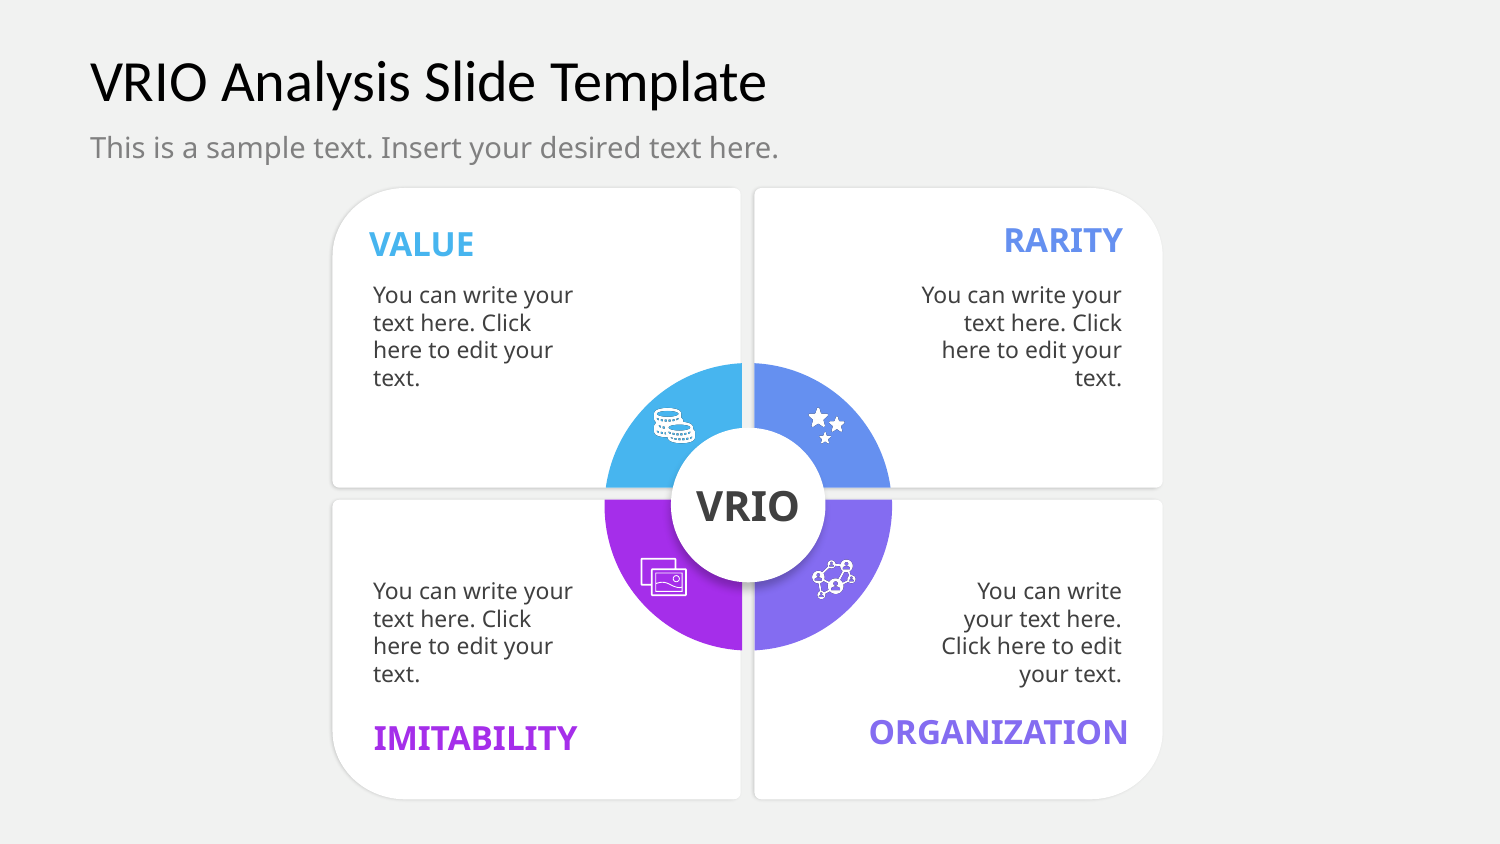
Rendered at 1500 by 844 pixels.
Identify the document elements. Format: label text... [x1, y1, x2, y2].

list This is a sample text. Insert your desired text here. [75, 121, 1425, 185]
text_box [332, 187, 1163, 807]
title VRIO Analysis Slide Template [75, 33, 1425, 121]
